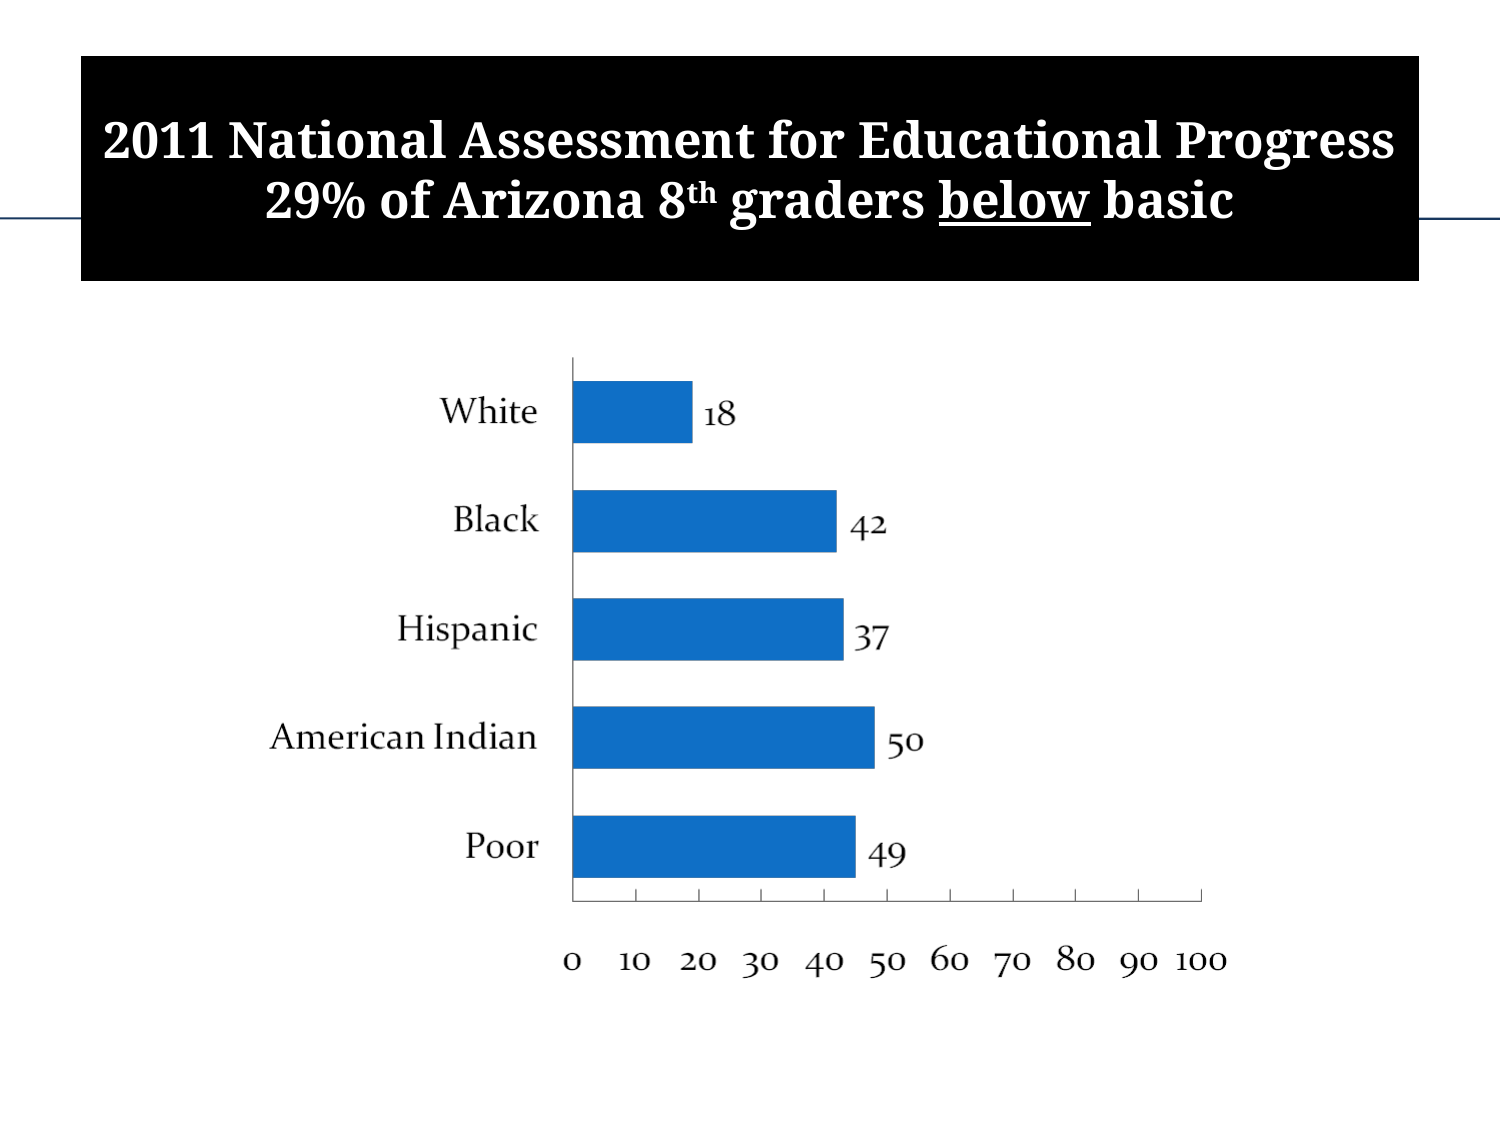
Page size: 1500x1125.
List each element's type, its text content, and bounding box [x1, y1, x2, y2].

title 2011 National Assessment for Educational Progress 29% of Arizona 8th graders below basic [81, 56, 1419, 281]
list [249, 335, 1251, 1003]
